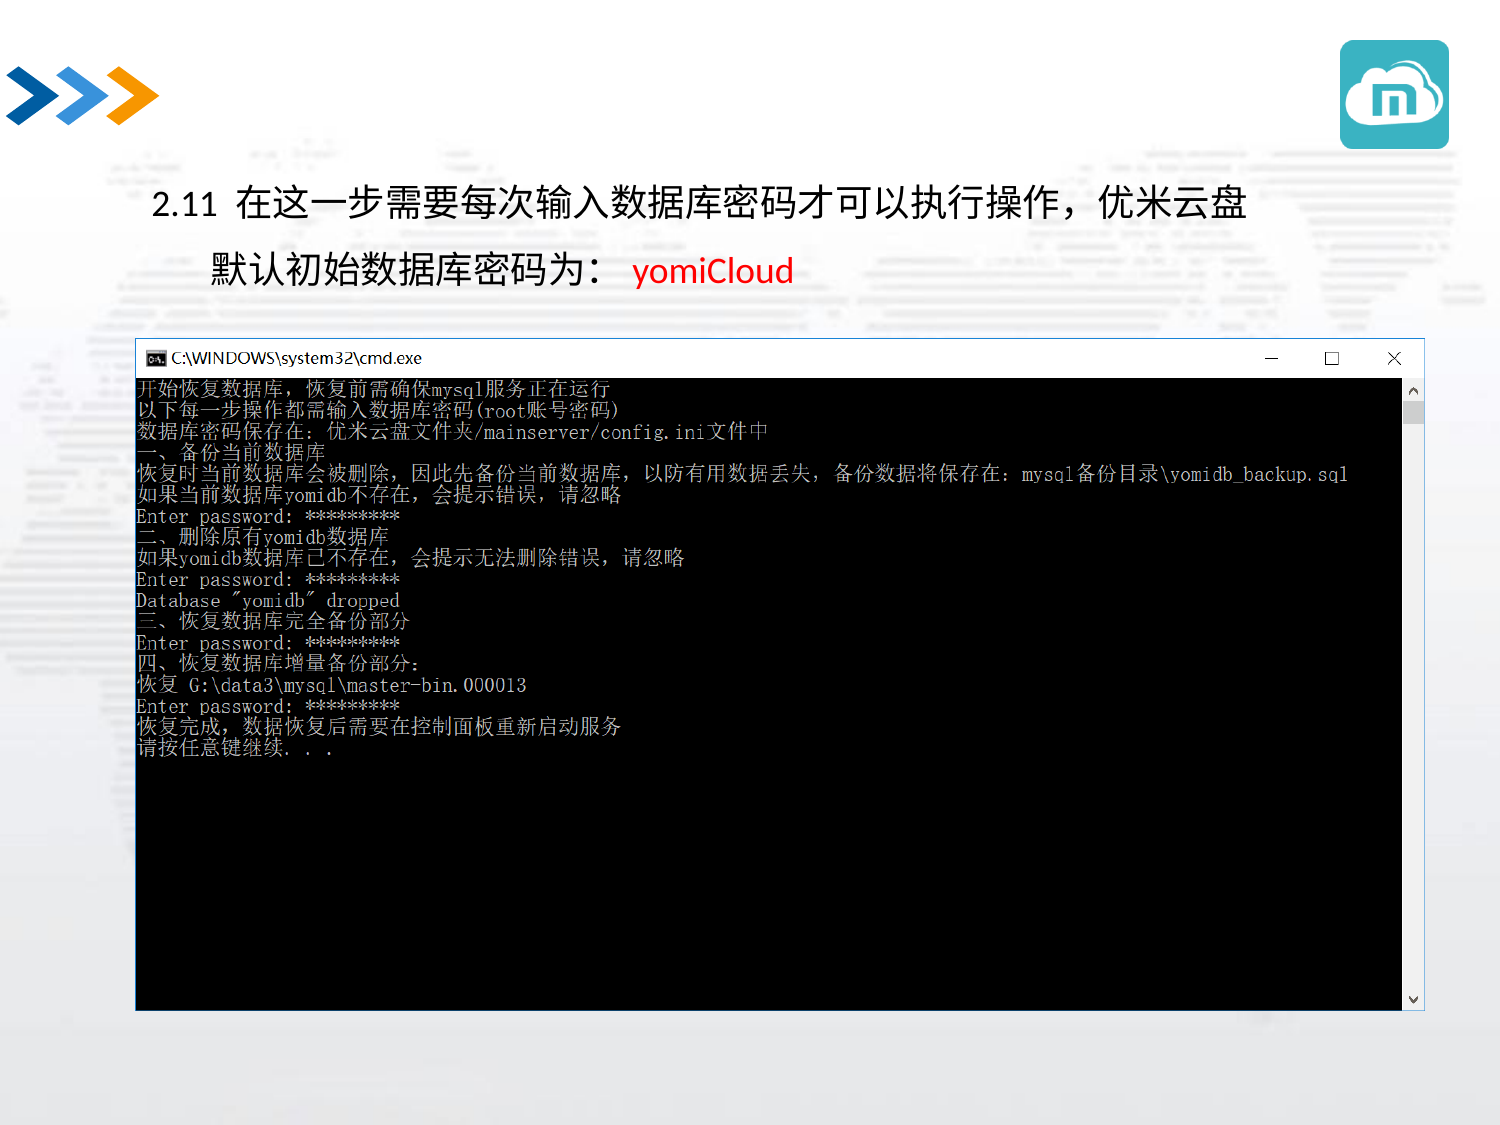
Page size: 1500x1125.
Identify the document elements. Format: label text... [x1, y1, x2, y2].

picture [0, 0, 1500, 1125]
text_box 2.11 在这一步需要每次输入数据库密码才可以执行操作，优米云盘 默认初始数据库密码为：yomiCloud [136, 148, 1263, 299]
